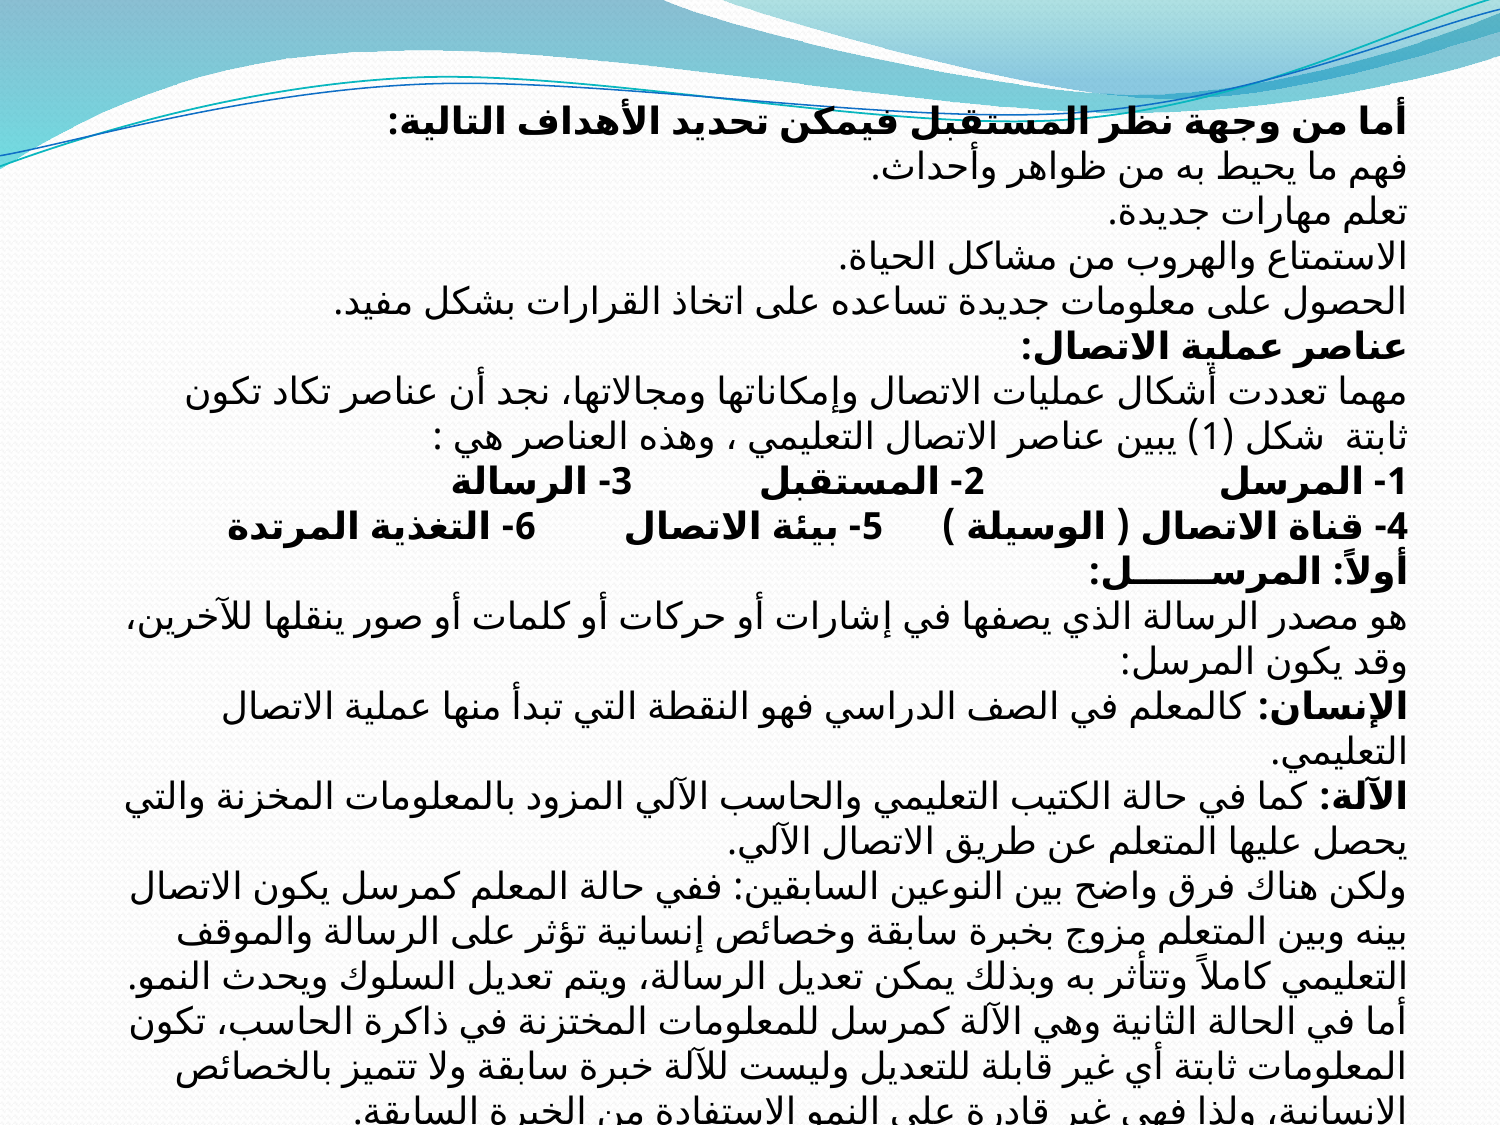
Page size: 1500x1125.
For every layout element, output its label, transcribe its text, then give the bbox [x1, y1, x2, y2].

text_box أما من وجهة نظر المستقبل فيمكن تحديد الأهداف التالية: فهم ما يحيط به من ظواهر وأحداث. تعلم مهارات جديدة. الاستمتاع والهروب من مشاكل الحياة. الحصول على معلومات جديدة تساعده على اتخاذ القرارات بشكل مفيد. عناصر عملية الاتصال: مهما تعددت أشكال عمليات الاتصال وإمكاناتها ومجالاتها، نجد أن عناصر تكاد تكون ثابتة شكل (1) يبين عناصر الاتصال التعليمي ، وهذه العناصر هي : 1- المرسل 2- المستقبل 3- الرسالة 4- قناة الاتصال ( الوسيلة ) 5- بيئة الاتصال 6- التغذية المرتدة أولاً: المرســــــل: هو مصدر الرسالة الذي يصفها في إشارات أو حركات أو كلمات أو صور ينقلها للآخرين، وقد يكون المرسل: الإنسان: كالمعلم في الصف الدراسي فهو النقطة التي تبدأ منها عملية الاتصال التعليمي. الآلة: كما في حالة الكتيب التعليمي والحاسب الآلي المزود بالمعلومات المخزنة والتي يحصل عليها المتعلم عن طريق الاتصال الآلي. ولكن هناك فرق واضح بين النوعين السابقين: ففي حالة المعلم كمرسل يكون الاتصال بينه وبين المتعلم مزوج بخبرة سابقة وخصائص إنسانية تؤثر على الرسالة والموقف التعليمي كاملاً وتتأثر به وبذلك يمكن تعديل الرسالة، ويتم تعديل السلوك ويحدث النمو. أما في الحالة الثانية وهي الآلة كمرسل للمعلومات المختزنة في ذاكرة الحاسب، تكون المعلومات ثابتة أي غير قابلة للتعديل وليست للآلة خبرة سابقة ولا تتميز بالخصائص الإنسانية، ولذا فهي غير قادرة على النمو الاستفادة من الخبرة السابقة. [100, 89, 1424, 1125]
